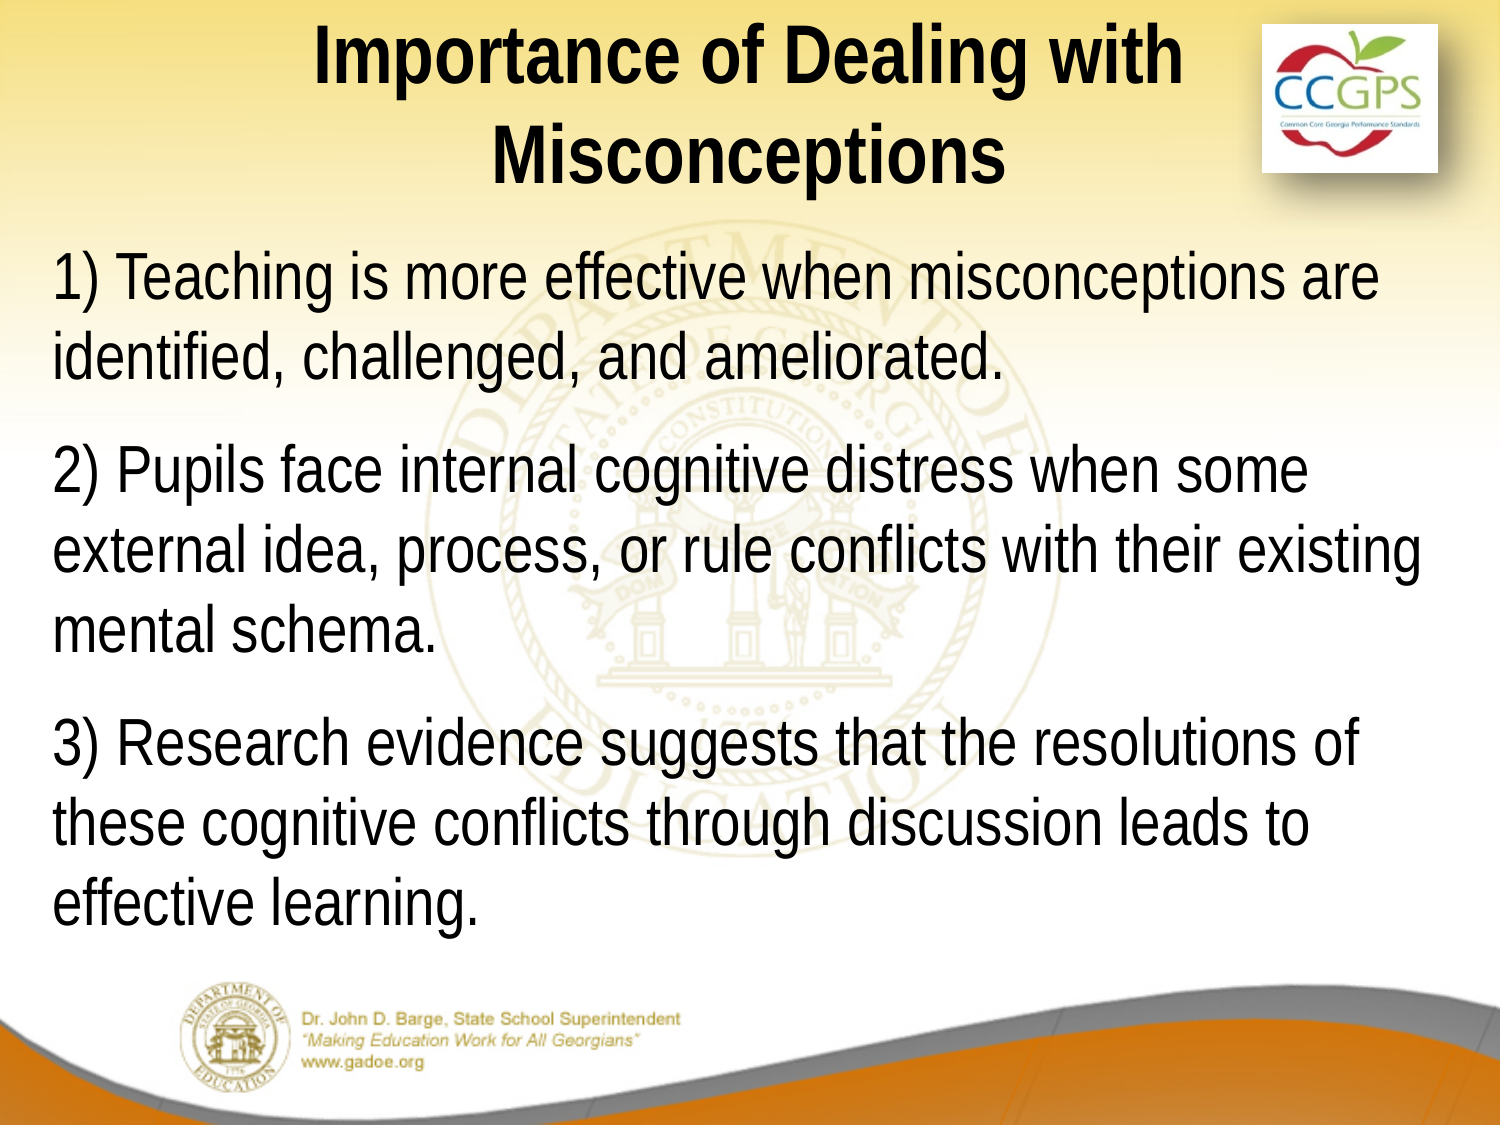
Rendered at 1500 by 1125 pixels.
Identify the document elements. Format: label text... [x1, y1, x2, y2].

title Importance of Dealing with Misconceptions [112, 37, 1251, 163]
picture [0, 0, 1500, 1125]
subtitle 1) Teaching is more effective when misconceptions are identified, challenged, and ameliorated. 2) Pupils face internal cognitive distress when some external idea, process, or rule conflicts with their existing mental schema. 3) Research evidence suggests that the resolutions of these cognitive conflicts through discussion leads to effective learning. [37, 224, 1463, 1026]
